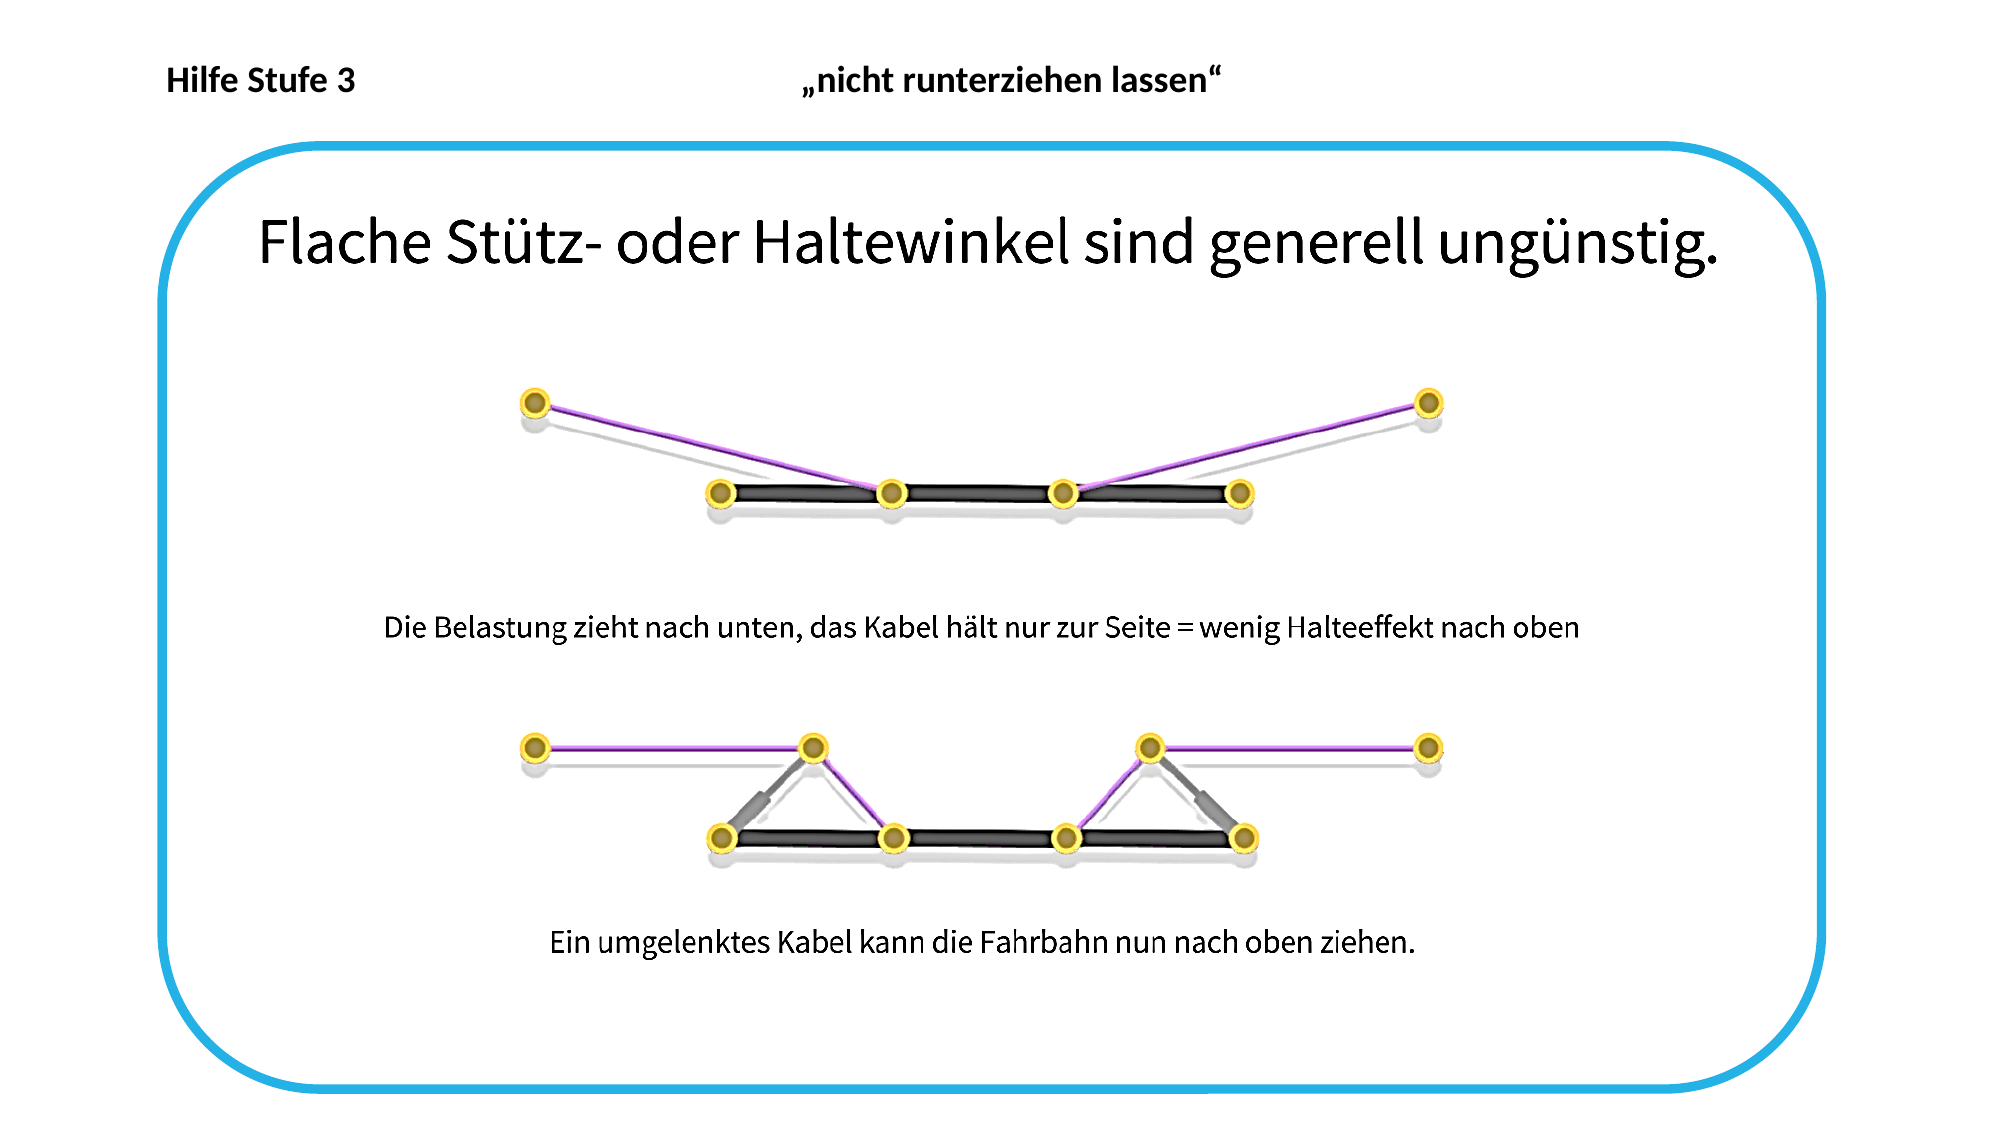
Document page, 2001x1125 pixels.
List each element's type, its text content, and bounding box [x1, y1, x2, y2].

picture [232, 191, 1752, 1022]
text_box Hilfe Stufe 3 „nicht runterziehen lassen“ [151, 47, 1833, 108]
text_box [161, 144, 1823, 1091]
